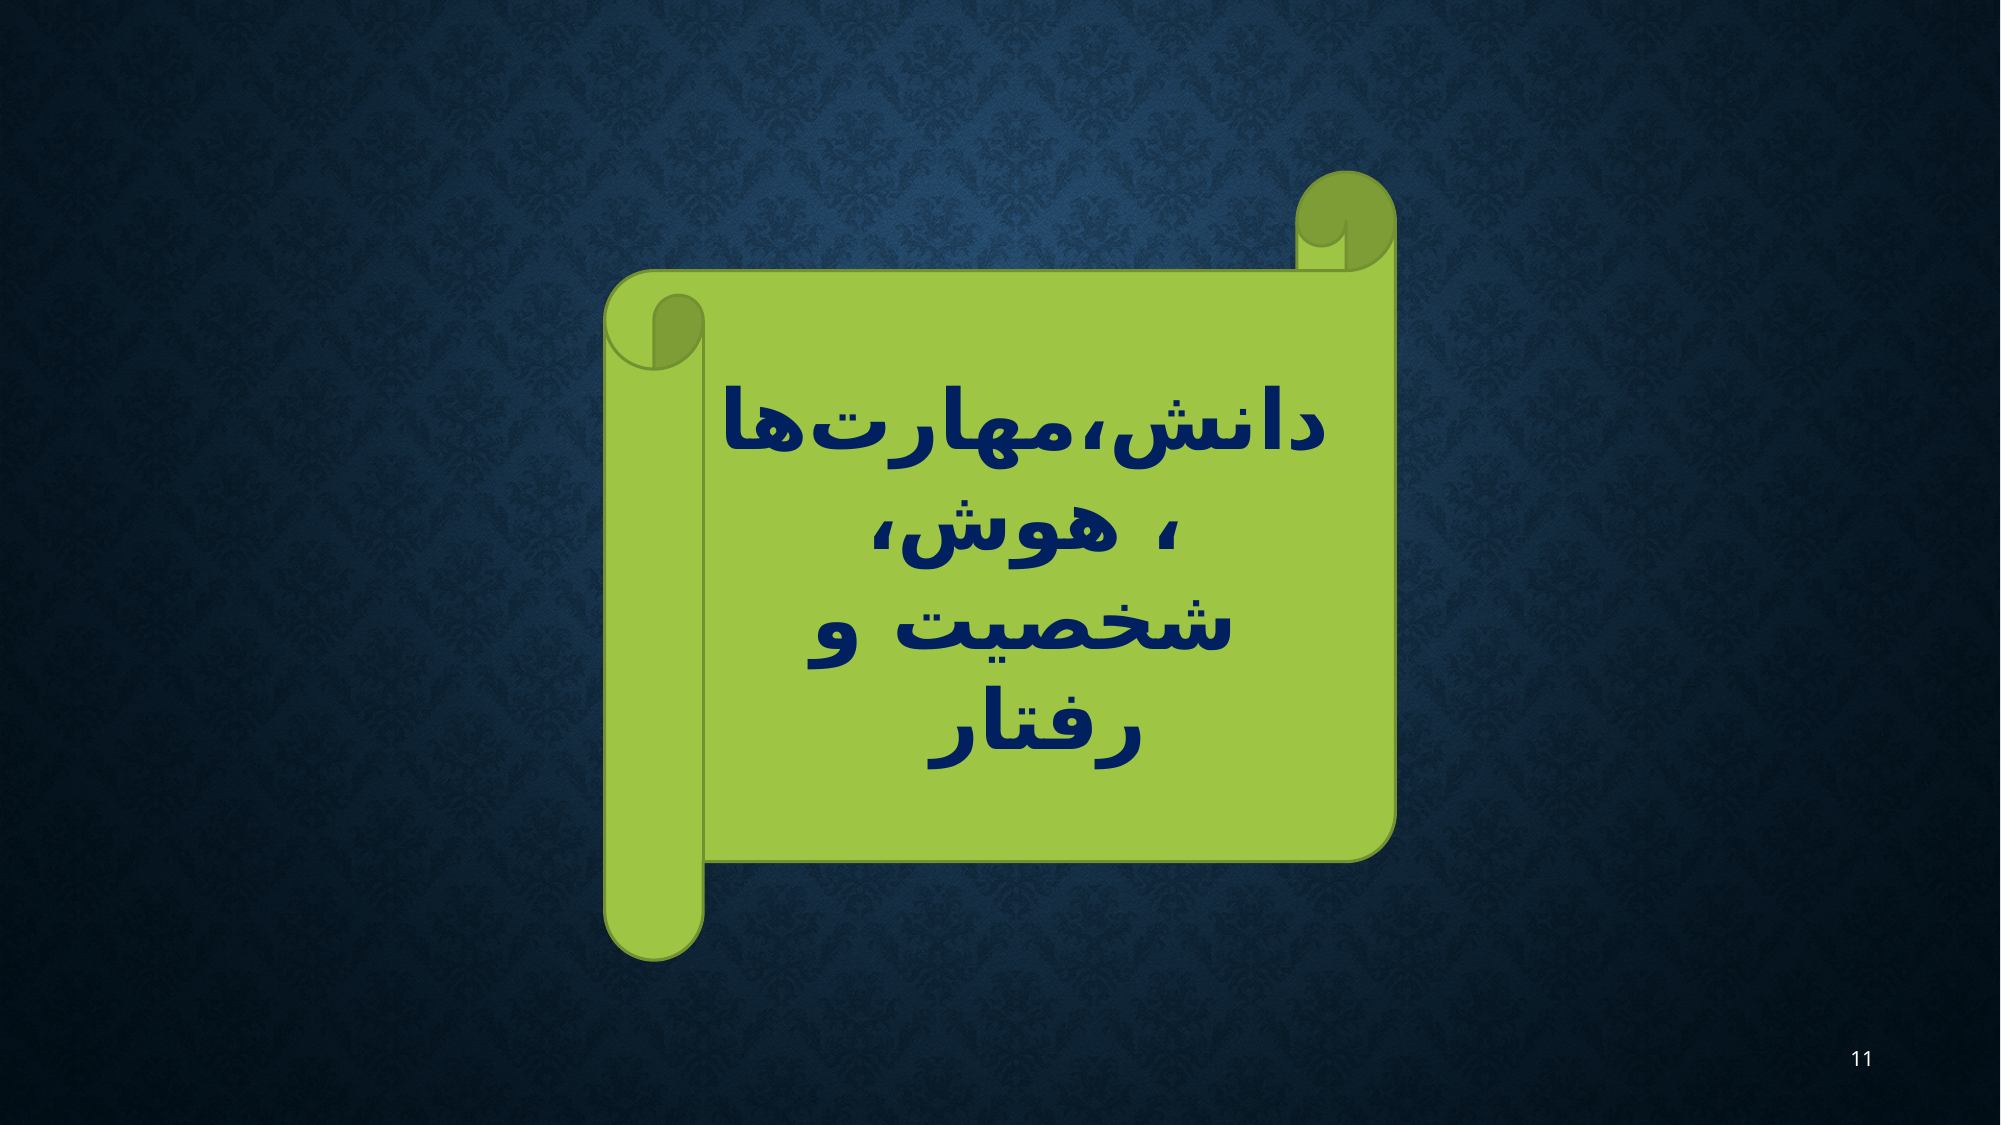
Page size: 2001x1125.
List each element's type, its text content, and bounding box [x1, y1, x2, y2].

text_box دانش،مهارت‌ها، هوش، شخصیت و رفتار [603, 170, 1397, 962]
slide_number 11 [1472, 1021, 1889, 1097]
